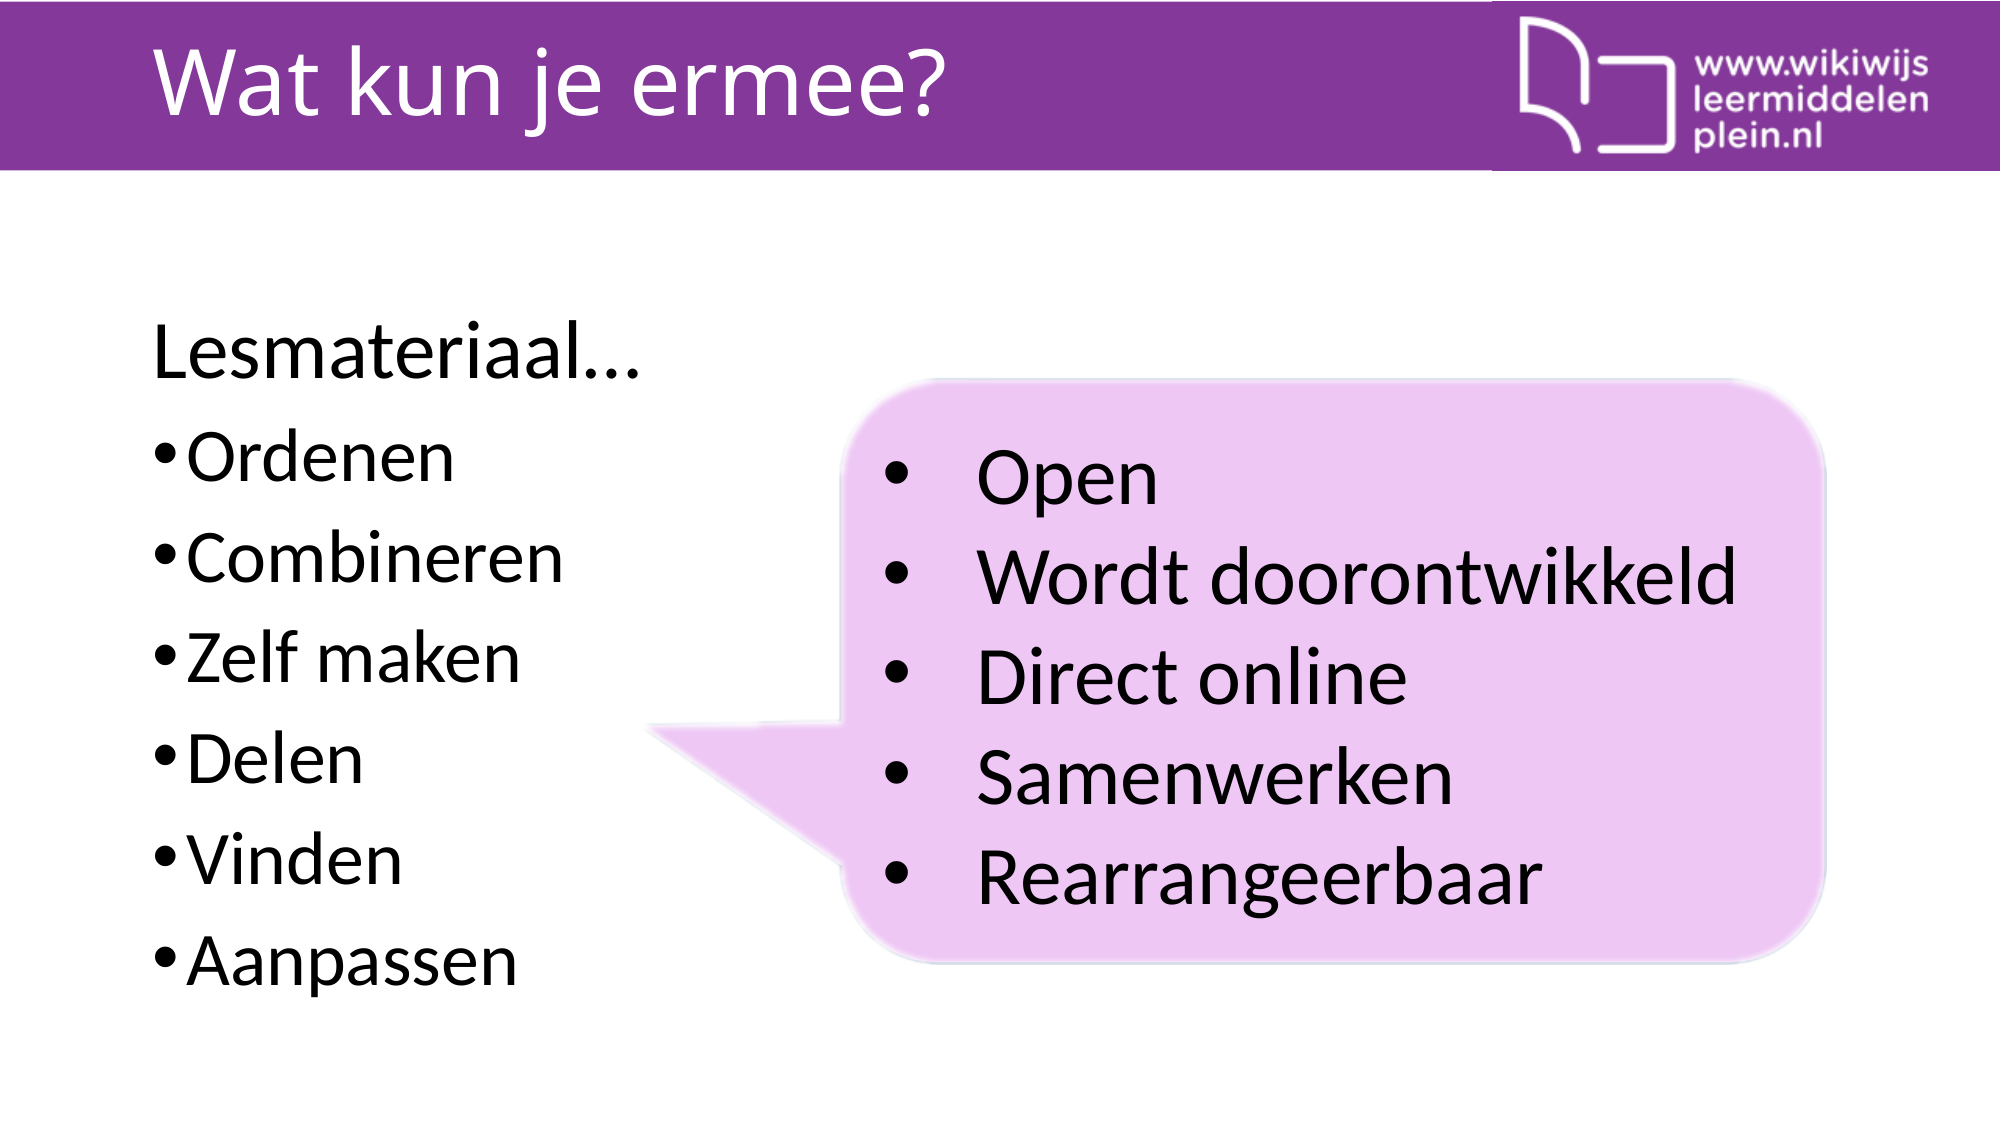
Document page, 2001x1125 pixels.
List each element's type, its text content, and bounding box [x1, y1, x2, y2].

picture [1492, 1, 2000, 171]
text_box [1100, 1, 1492, 171]
title Wat kun je ermee? [137, 1, 1100, 171]
text_box Open Wordt doorontwikkeld Direct online Samenwerken Rearrangeerbaar [654, 381, 1824, 962]
list Lesmateriaal… Ordenen Combineren Zelf maken Delen Vinden Aanpassen [137, 299, 1863, 1014]
text_box [0, 1, 137, 171]
